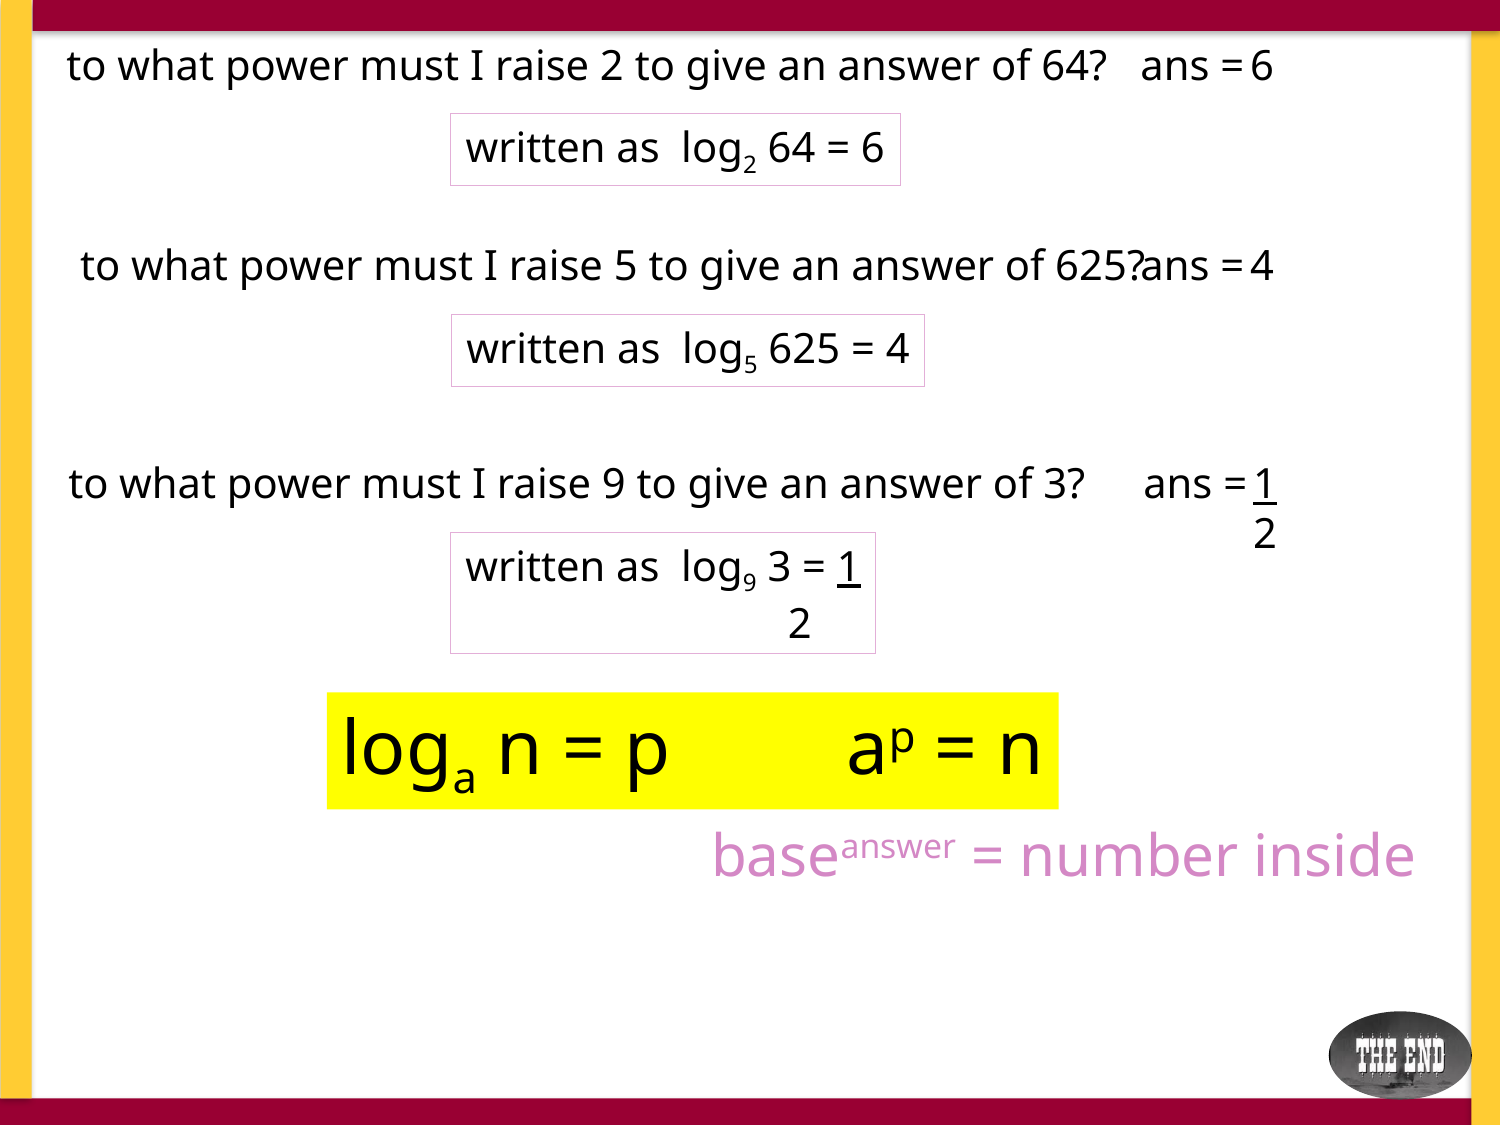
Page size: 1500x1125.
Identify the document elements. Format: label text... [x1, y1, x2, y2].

text_box ans = [1125, 30, 1235, 96]
text_box to what power must I raise 9 to give an answer of 3? [53, 449, 1101, 515]
text_box 6 [1235, 30, 1290, 96]
text_box 1 2 [1238, 449, 1293, 565]
picture [1328, 1011, 1472, 1100]
text_box ans = [1125, 231, 1235, 297]
text_box written as log2 64 = 6 [450, 113, 901, 186]
text_box loga n = p ap = n [326, 692, 1059, 810]
text_box 4 [1235, 231, 1290, 297]
text_box written as log9 3 = 1 2 [450, 532, 876, 654]
text_box ans = [1128, 449, 1238, 515]
text_box written as log5 625 = 4 [451, 314, 925, 387]
text_box to what power must I raise 2 to give an answer of 64? [51, 30, 1123, 96]
text_box baseanswer = number inside [696, 810, 1432, 896]
text_box to what power must I raise 5 to give an answer of 625? [65, 231, 1125, 297]
